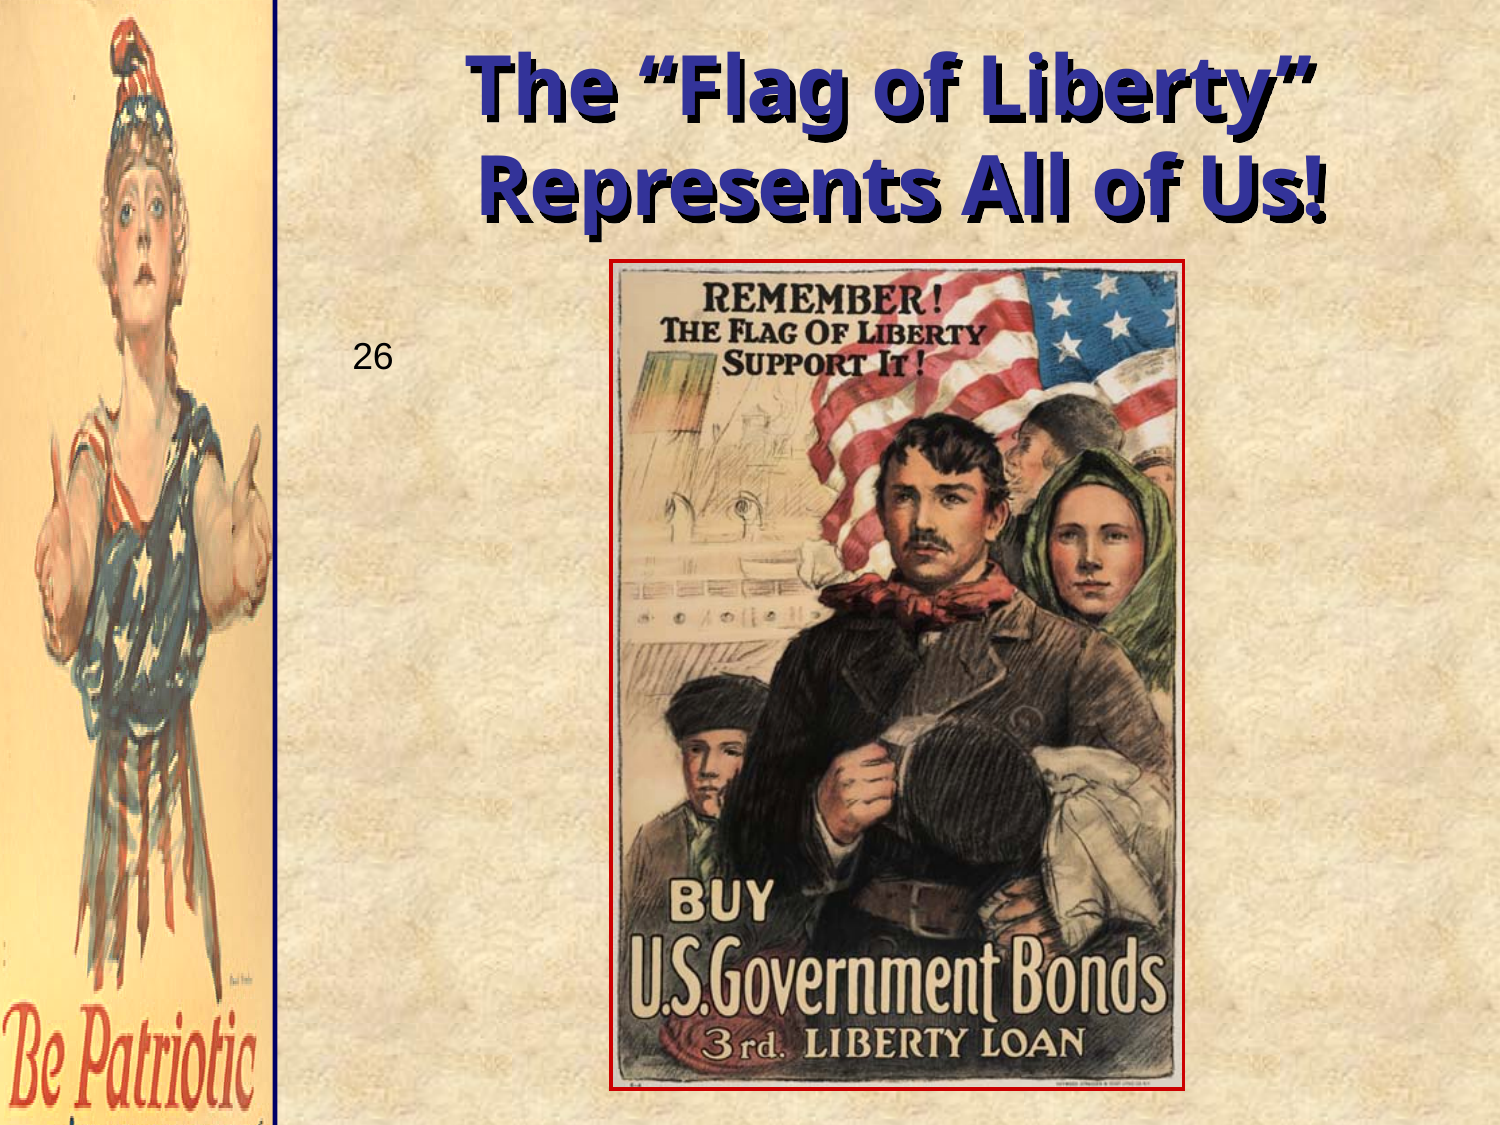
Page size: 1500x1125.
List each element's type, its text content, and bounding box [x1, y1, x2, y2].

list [612, 262, 1183, 1088]
text_box 26 [337, 324, 475, 385]
picture [278, 0, 1500, 1125]
title The “Flag of Liberty” Represents All of Us! [300, 24, 1500, 213]
picture [0, 0, 272, 1125]
